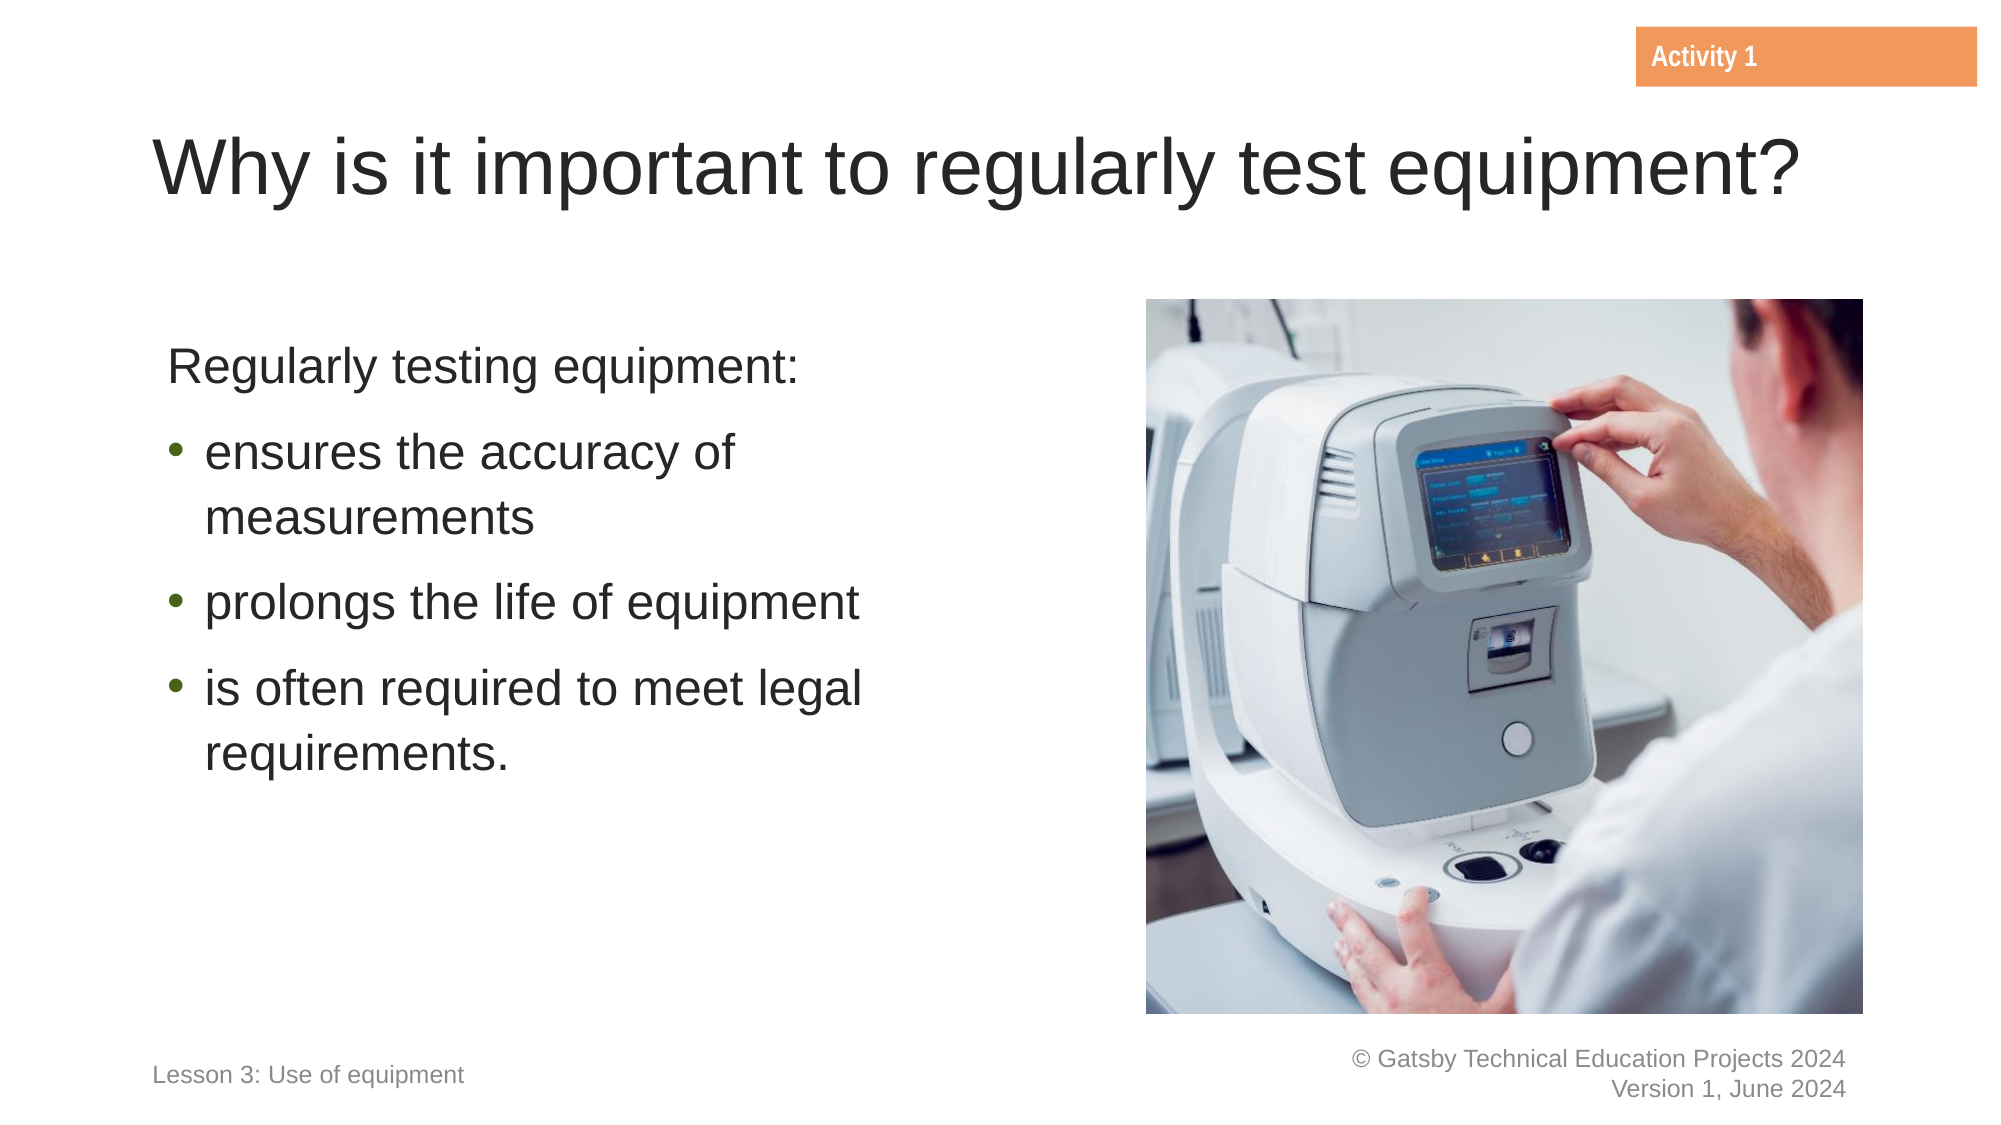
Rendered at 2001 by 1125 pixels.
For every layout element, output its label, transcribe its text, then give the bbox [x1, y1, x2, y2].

list Regularly testing equipment: ensures the accuracy of measurements prolongs the life of equipment is often required to meet legal requirements. [137, 299, 1109, 1014]
list Lesson 3: Use of equipment [137, 1042, 829, 1103]
picture [1146, 299, 1863, 1014]
list Activity 1 [1636, 26, 1978, 87]
title Why is it important to regularly test equipment? [137, 59, 1863, 278]
